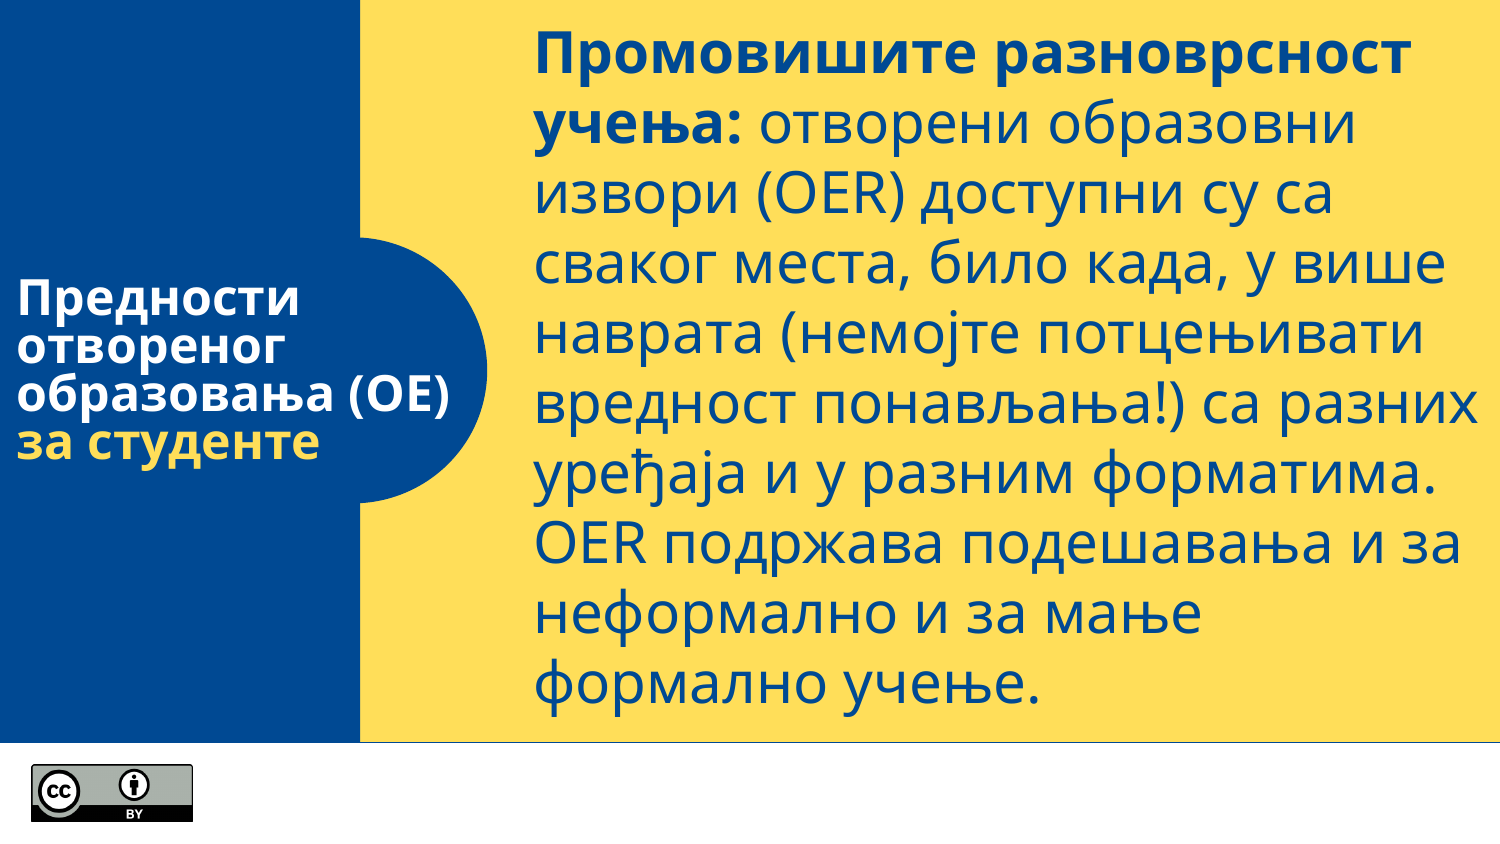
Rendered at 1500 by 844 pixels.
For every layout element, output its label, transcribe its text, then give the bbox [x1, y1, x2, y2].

text_box Предности отвореног образовања (ОЕ) за студенте [1, 262, 488, 485]
text_box Промовишите разноврсност учења: отворени образовни извори (OER) доступни су са сваког места, било када, у више наврата (немојте потцењивати вредност понављања!) са разних уређаја и у разним форматима. OER подржава подешавања и за неформално и за мање формално учење. [518, 0, 1500, 730]
text_box [284, 485, 421, 504]
picture [31, 764, 193, 822]
text_box [274, 237, 431, 262]
text_box [0, 750, 1500, 844]
text_box [0, 0, 361, 742]
